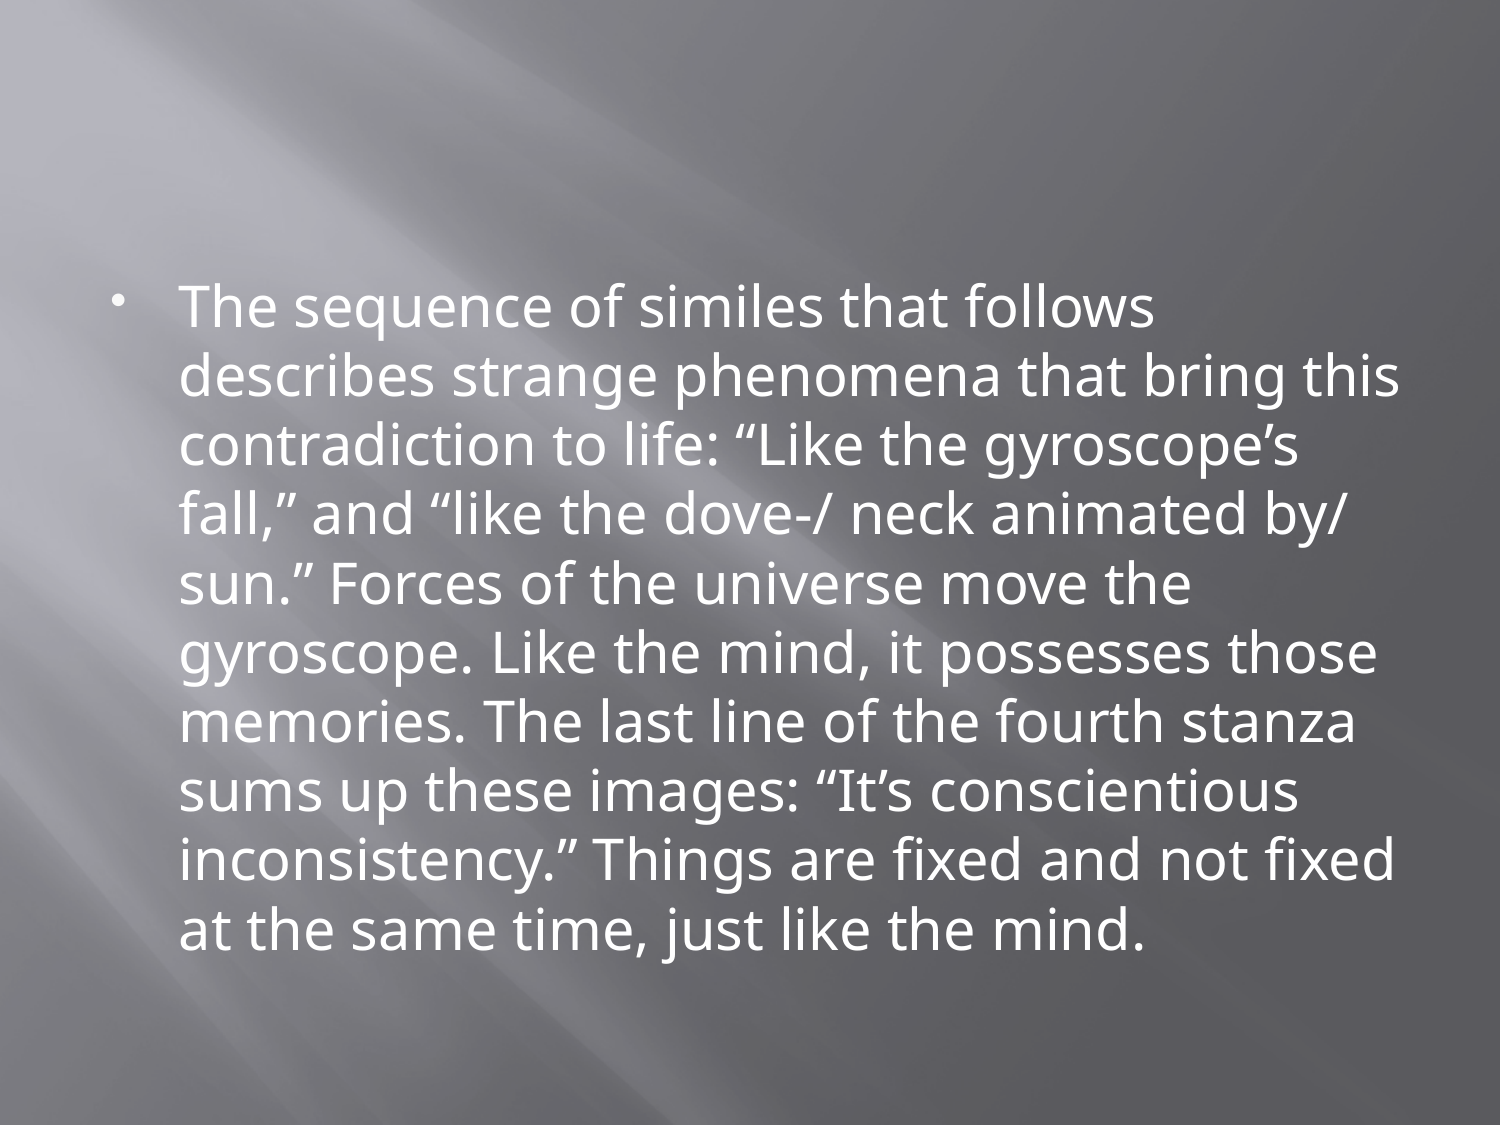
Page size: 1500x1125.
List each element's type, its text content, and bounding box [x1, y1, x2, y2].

list The sequence of similes that follows describes strange phenomena that bring this contradiction to life: “Like the gyroscope’s fall,” and “like the dove-/ neck animated by/ sun.” Forces of the universe move the gyroscope. Like the mind, it possesses those memories. The last line of the fourth stanza sums up these images: “It’s conscientious inconsistency.” Things are fixed and not fixed at the same time, just like the mind. [75, 262, 1425, 1035]
